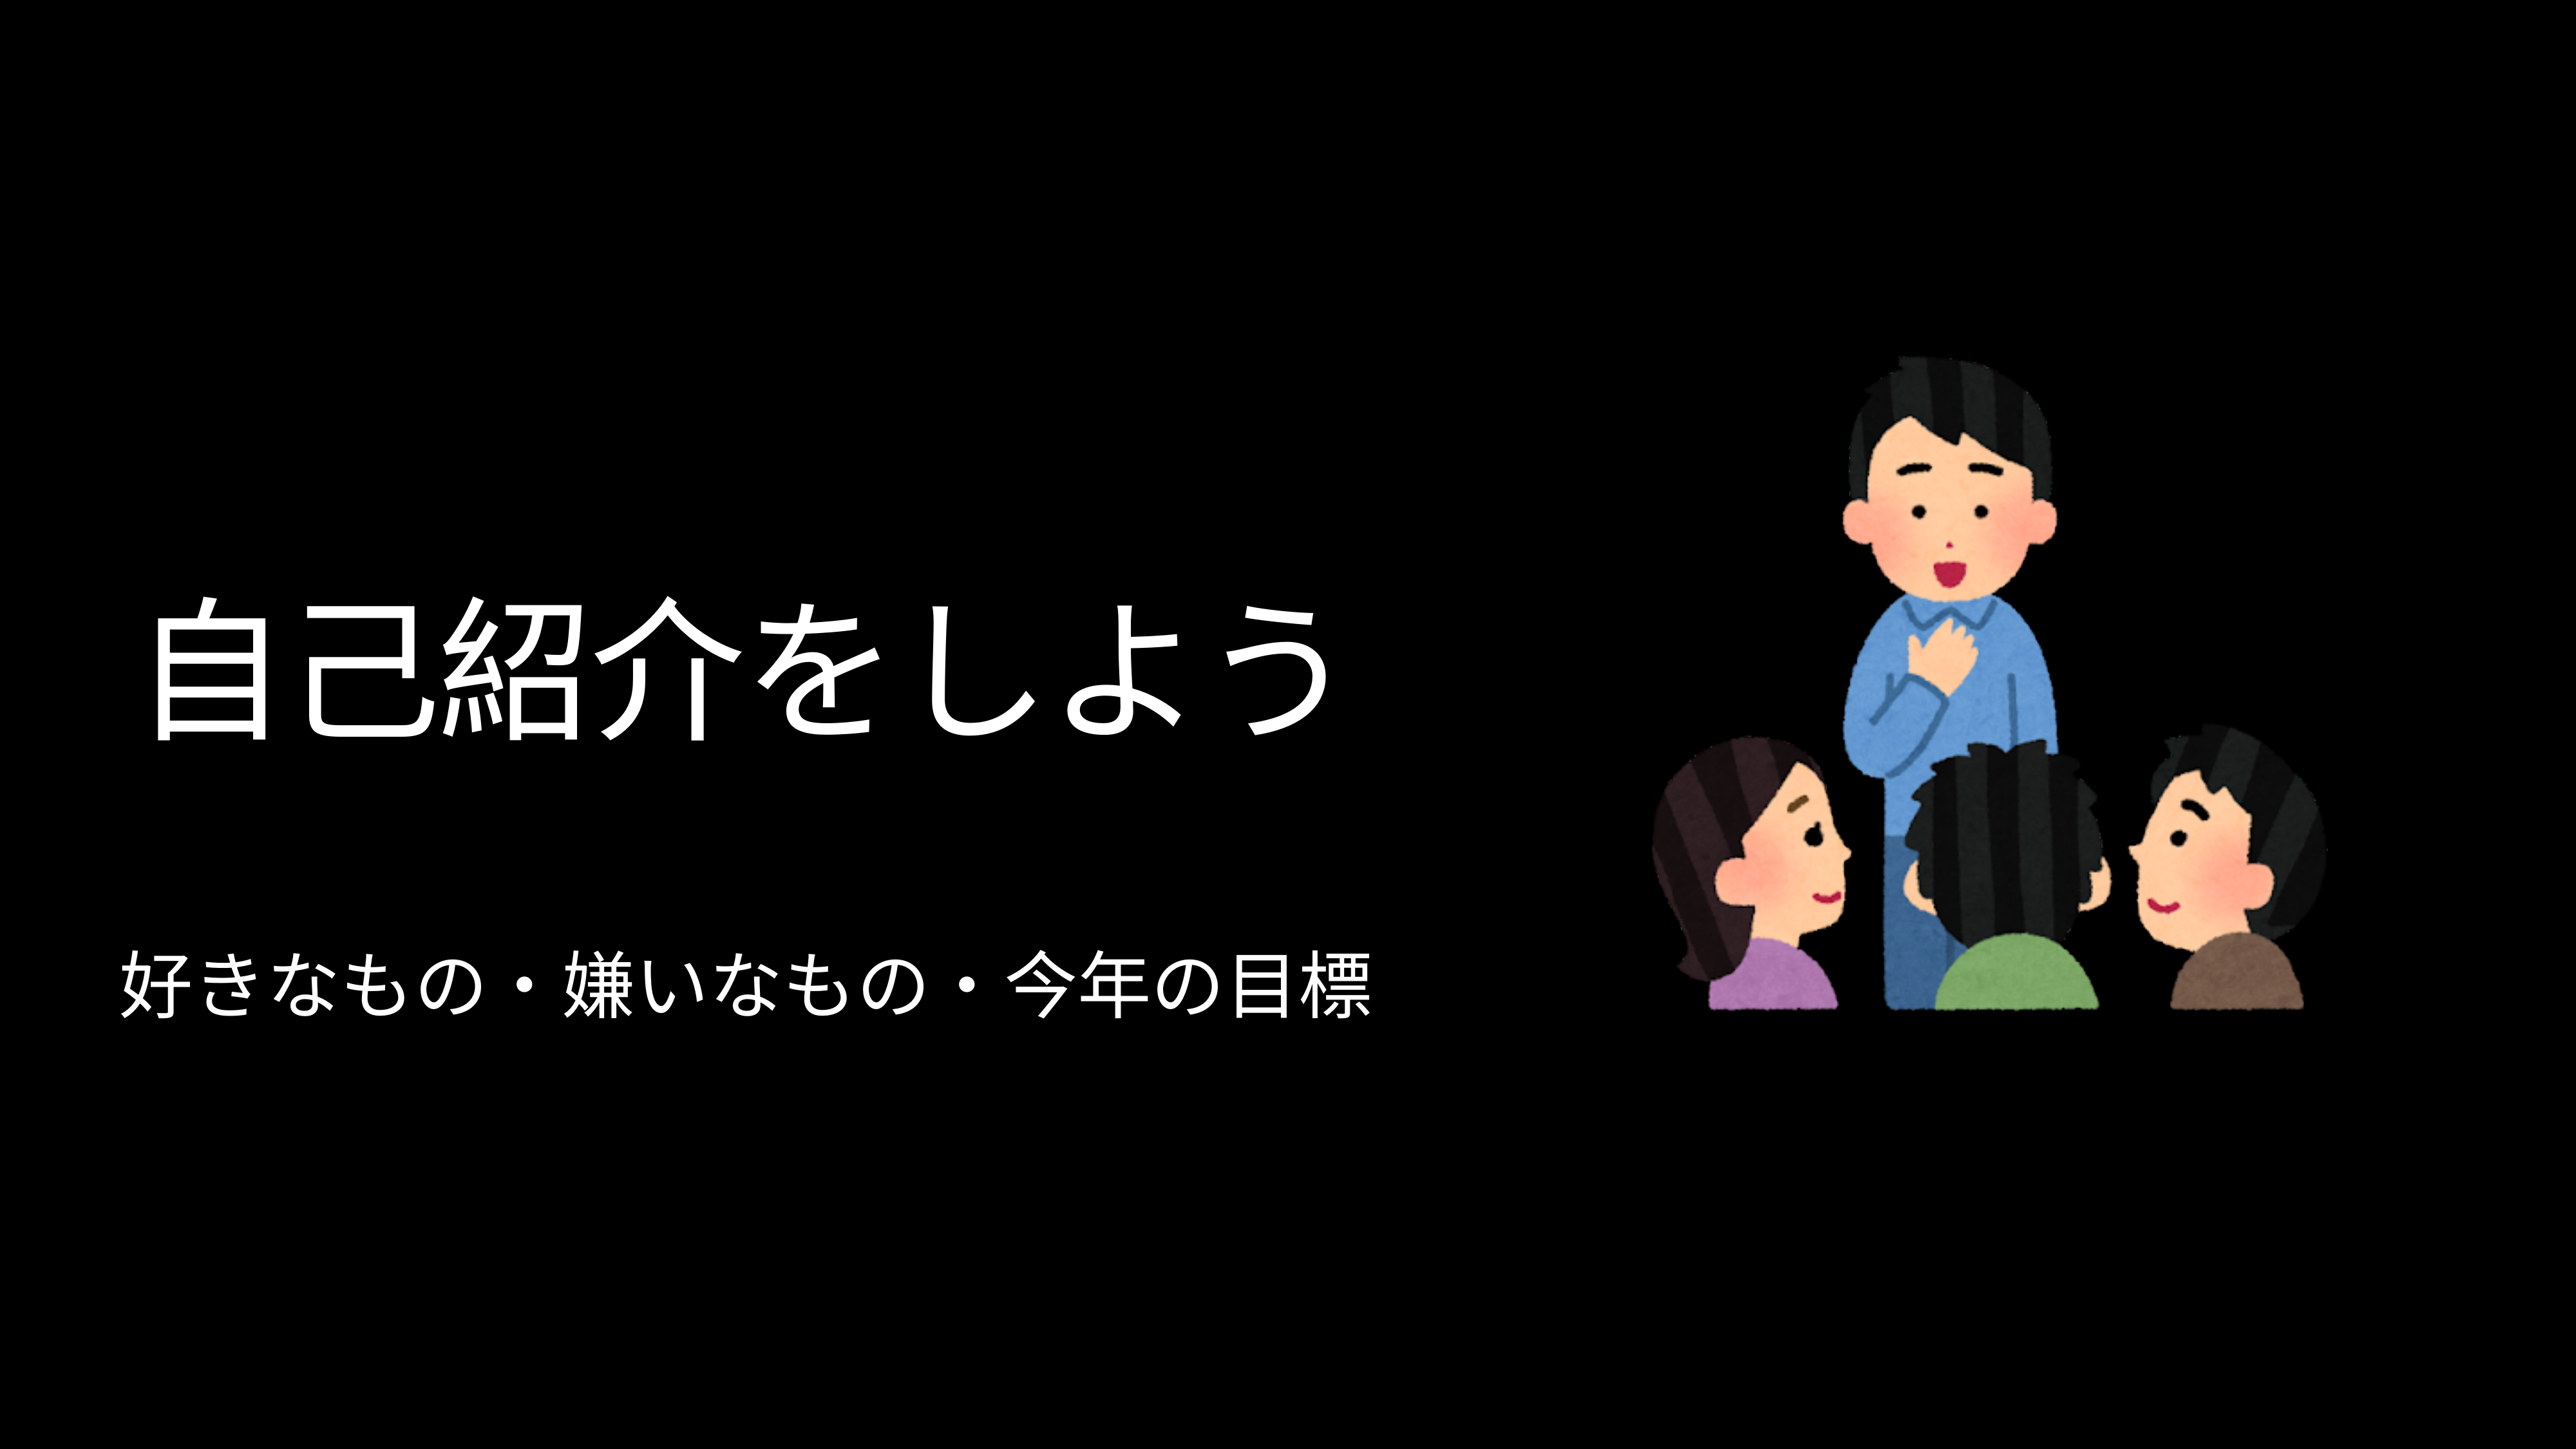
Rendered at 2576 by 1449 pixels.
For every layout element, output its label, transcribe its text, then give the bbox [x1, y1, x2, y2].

subtitle 好きなもの・嫌いなもの・今年の目標 [113, 933, 2436, 1135]
picture [1634, 336, 2349, 1052]
title 自己紹介をしよう [127, 271, 2449, 764]
